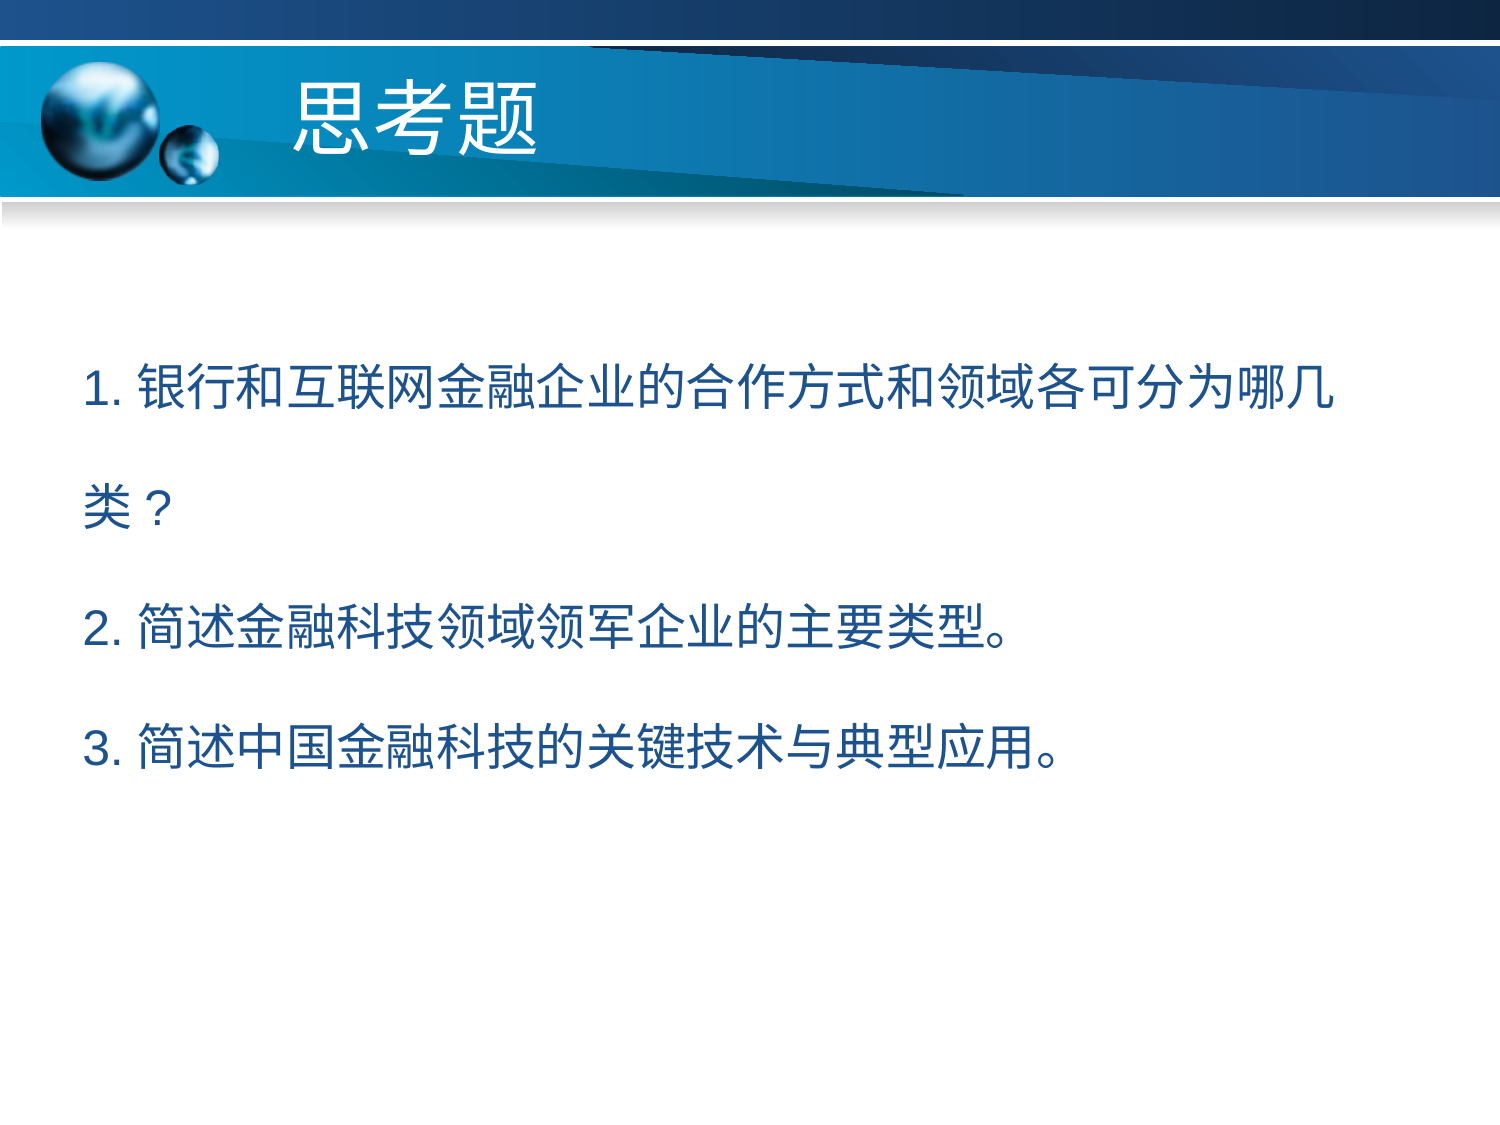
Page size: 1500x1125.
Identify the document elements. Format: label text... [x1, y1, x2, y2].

picture [160, 126, 218, 184]
title 思考题 [274, 44, 1363, 188]
picture [42, 63, 159, 180]
list 1.银行和互联网金融企业的合作方式和领域各可分为哪几类? 2.简述金融科技领域领军企业的主要类型。 3.简述中国金融科技的关键技术与典型应用。 [67, 287, 1433, 1000]
